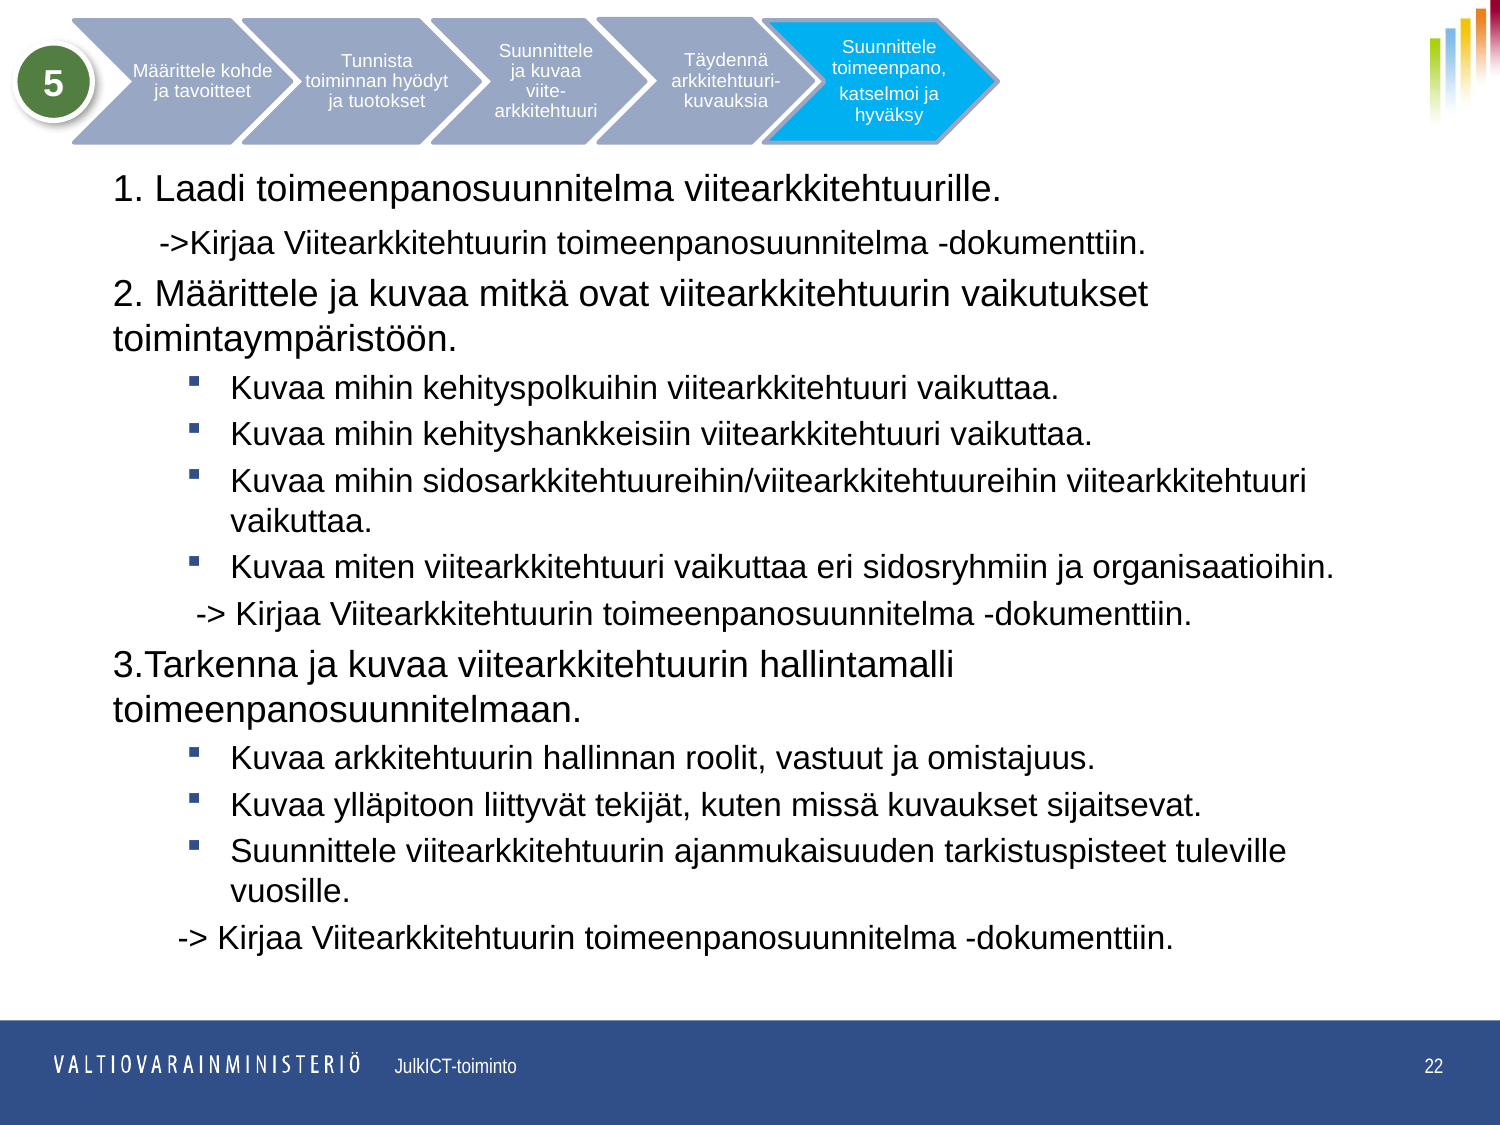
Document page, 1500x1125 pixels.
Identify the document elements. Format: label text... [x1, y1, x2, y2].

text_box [300, 0, 424, 200]
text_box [477, 0, 601, 188]
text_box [643, 0, 768, 189]
slide_number 22 [1379, 1045, 1459, 1081]
text_box 5 [14, 42, 93, 121]
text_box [819, 0, 943, 199]
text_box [121, 0, 244, 191]
list 1. Laadi toimeenpanosuunnitelma viitearkkitehtuurille. ->Kirjaa Viitearkkitehtuurin toimeenpanosuunnitelma -dokumenttiin. 2. Määrittele ja kuvaa mitkä ovat viitearkkitehtuurin vaikutukset toimintaympäristöön. Kuvaa mihin kehityspolkuihin viitearkkitehtuuri vaikuttaa. Kuvaa mihin kehityshankkeisiin viitearkkitehtuuri vaikuttaa. Kuvaa mihin sidosarkkitehtuureihin/viitearkkitehtuureihin viitearkkitehtuuri vaikuttaa. Kuvaa miten viitearkkitehtuuri vaikuttaa eri sidosryhmiin ja organisaatioihin. -> Kirjaa Viitearkkitehtuurin toimeenpanosuunnitelma -dokumenttiin. 3.Tarkenna ja kuvaa viitearkkitehtuurin hallintamalli toimeenpanosuunnitelmaan. Kuvaa arkkitehtuurin hallinnan roolit, vastuut ja omistajuus. Kuvaa ylläpitoon liittyvät tekijät, kuten missä kuvaukset sijaitsevat. Suunnittele viitearkkitehtuurin ajanmukaisuuden tarkistuspisteet tuleville vuosille. -> Kirjaa Viitearkkitehtuurin toimeenpanosuunnitelma -dokumenttiin. [97, 156, 1403, 1006]
picture [1430, 0, 1500, 143]
